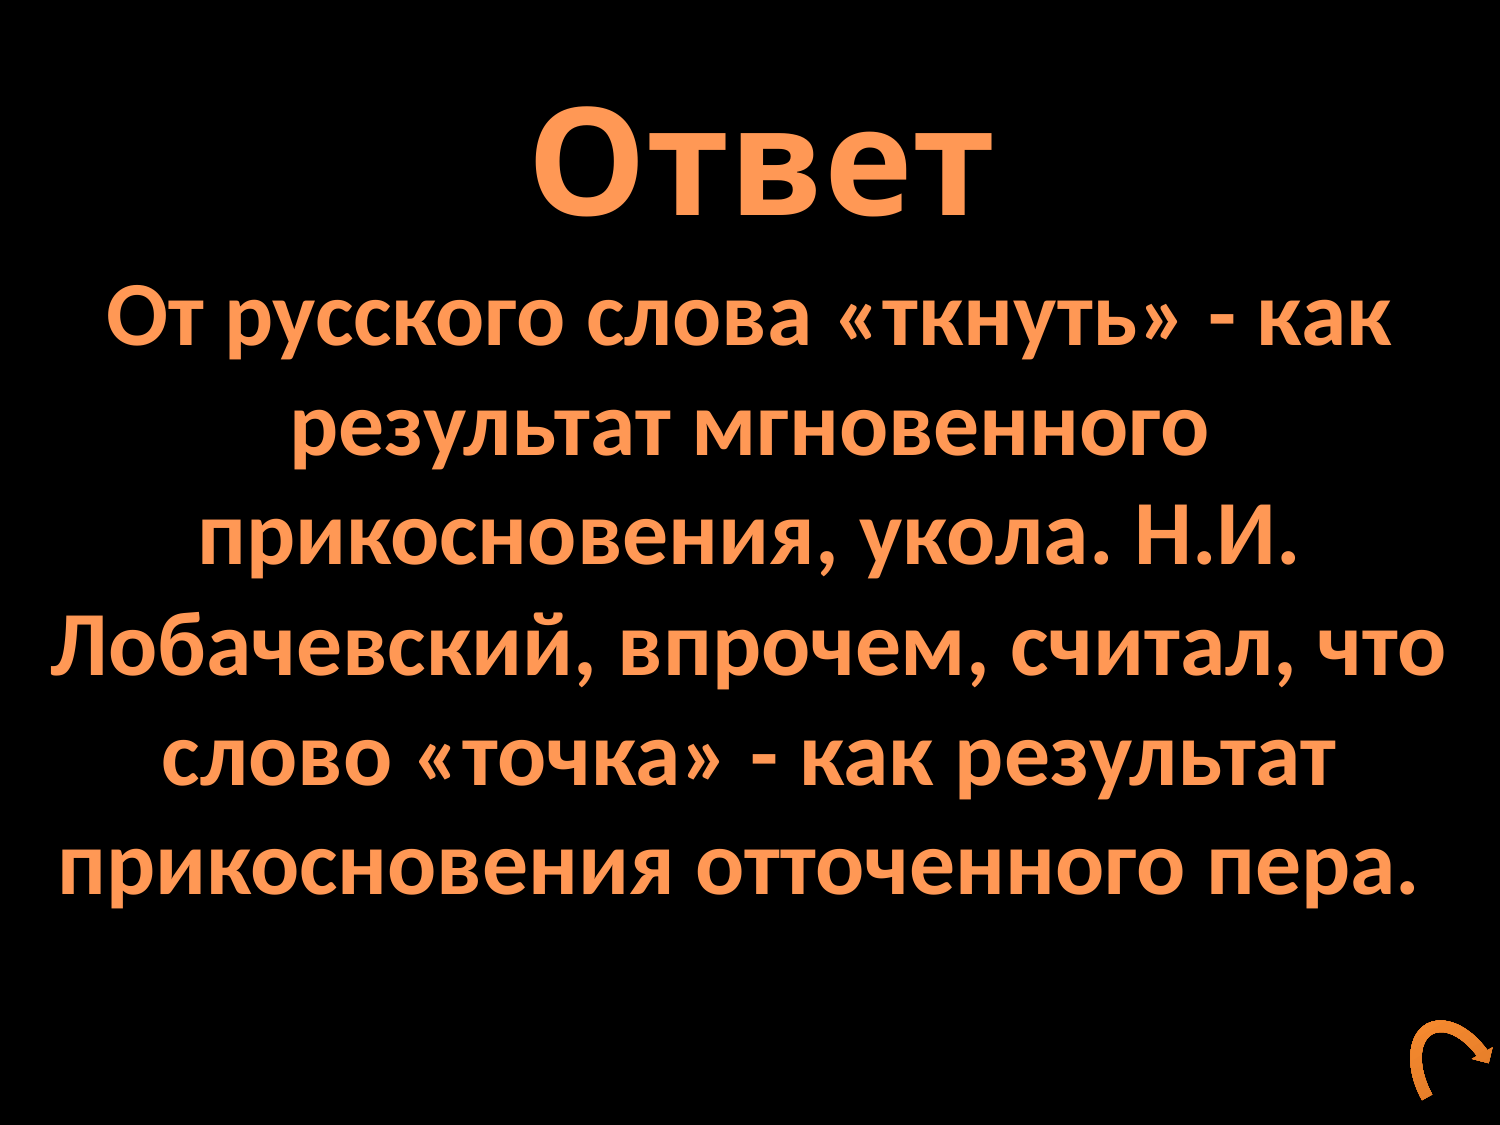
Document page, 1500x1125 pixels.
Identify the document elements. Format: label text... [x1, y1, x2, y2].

text_box От русского слова «ткнуть» - как результат мгновенного прикосновения, укола. Н.И. Лобачевский, впрочем, считал, что слово «точка» - как результат прикосновения отточенного пера. [35, 246, 1465, 921]
text_box [1410, 1020, 1493, 1101]
text_box Ответ [128, 58, 1395, 244]
